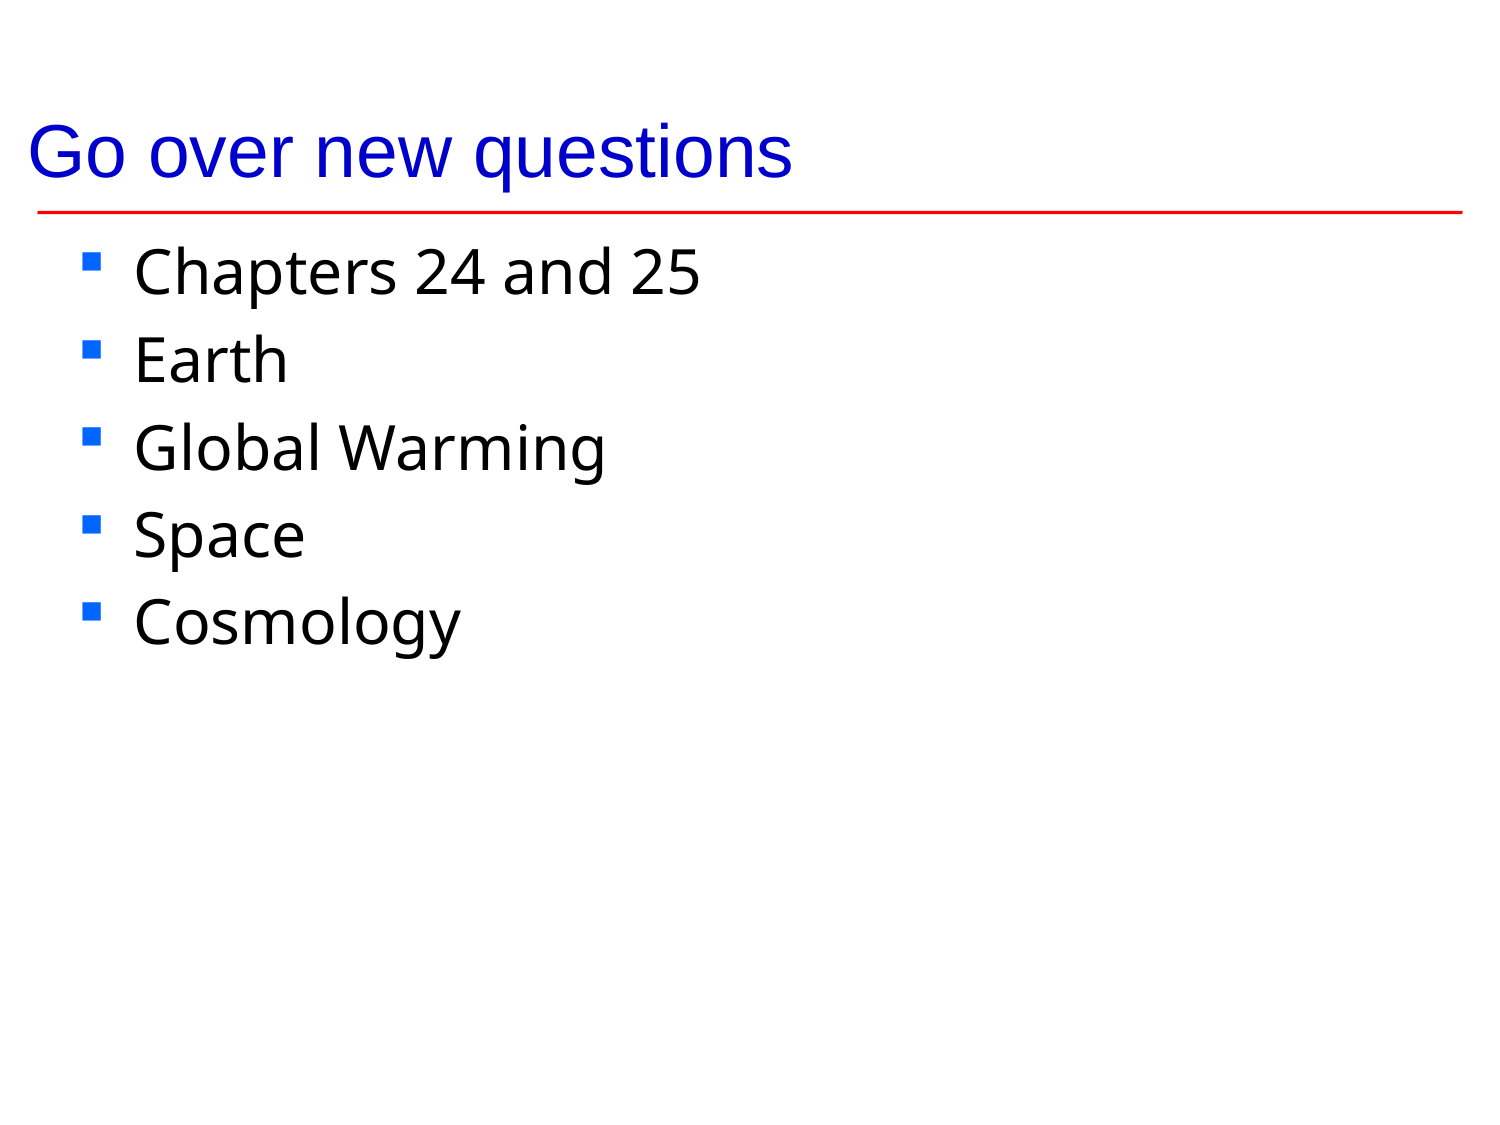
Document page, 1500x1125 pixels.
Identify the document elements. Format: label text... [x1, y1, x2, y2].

title Go over new questions [12, 0, 1488, 201]
list Chapters 24 and 25 Earth Global Warming Space Cosmology [62, 224, 1438, 1051]
